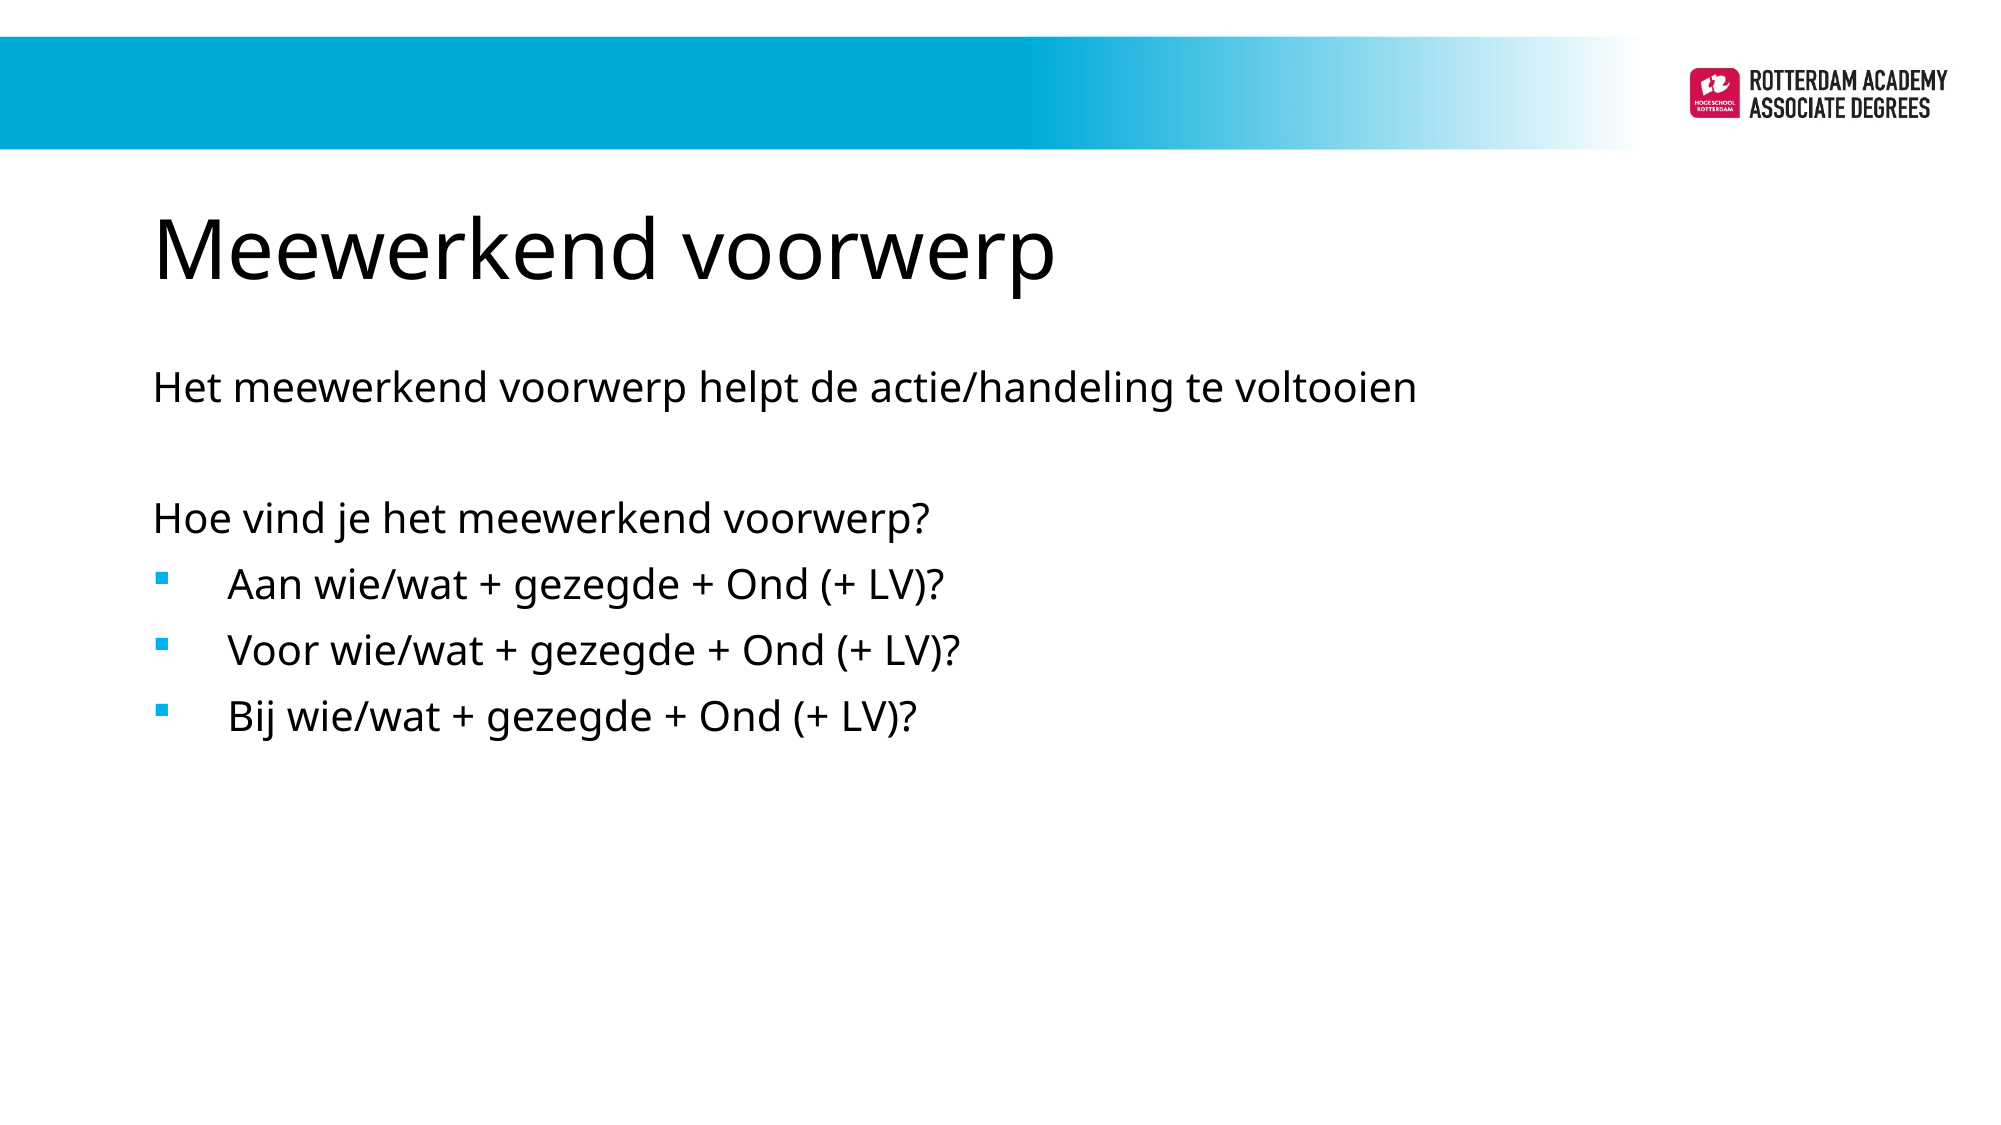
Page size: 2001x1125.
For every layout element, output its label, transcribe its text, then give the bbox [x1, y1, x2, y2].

list Het meewerkend voorwerp helpt de actie/handeling te voltooien Hoe vind je het meewerkend voorwerp? Aan wie/wat + gezegde + Ond (+ LV)? Voor wie/wat + gezegde + Ond (+ LV)? Bij wie/wat + gezegde + Ond (+ LV)? [137, 358, 1863, 1053]
title Meewerkend voorwerp [137, 175, 1863, 329]
picture [0, 0, 2000, 184]
